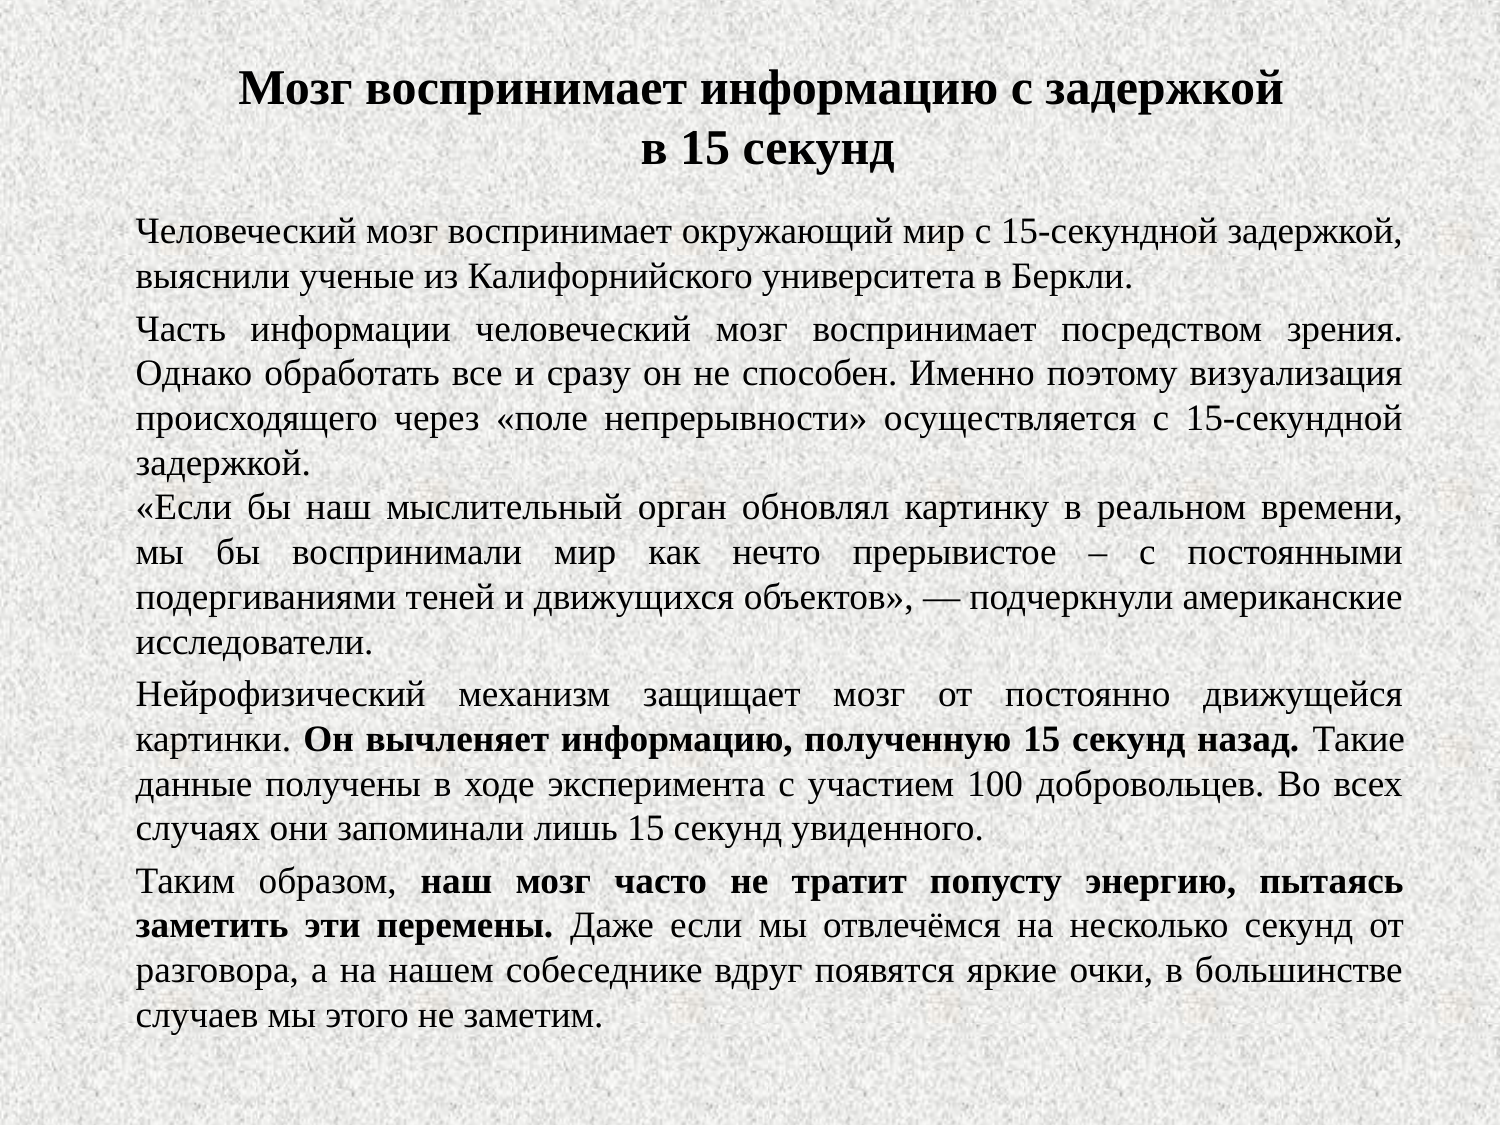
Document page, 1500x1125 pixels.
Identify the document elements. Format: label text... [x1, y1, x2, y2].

list Человеческий мозг воспринимает окружающий мир с 15-секундной задержкой, выяснили ученые из Калифорнийского университета в Беркли. Часть информации человеческий мозг воспринимает посредством зрения. Однако обработать все и сразу он не способен. Именно поэтому визуализация происходящего через «поле непрерывности» осуществляется с 15-секундной задержкой. «Если бы наш мыслительный орган обновлял картинку в реальном времени, мы бы воспринимали мир как нечто прерывистое – с постоянными подергиваниями теней и движущихся объектов», — подчеркнули американские исследователи. Нейрофизический механизм защищает мозг от постоянно движущейся картинки. Он вычленяет информацию, полученную 15 секунд назад. Такие данные получены в ходе эксперимента с участием 100 добровольцев. Во всех случаях они запоминали лишь 15 секунд увиденного. Таким образом, наш мозг часто не тратит попусту энергию, пытаясь заметить эти перемены. Даже если мы отвлечёмся на несколько секунд от разговора, а на нашем собеседнике вдруг появятся яркие очки, в большинстве случаев мы этого не заметим. [70, 199, 1421, 1050]
text_box Мозг воспринимает информацию с задержкой в 15 секунд [152, 46, 1383, 182]
picture [0, 0, 1500, 1125]
